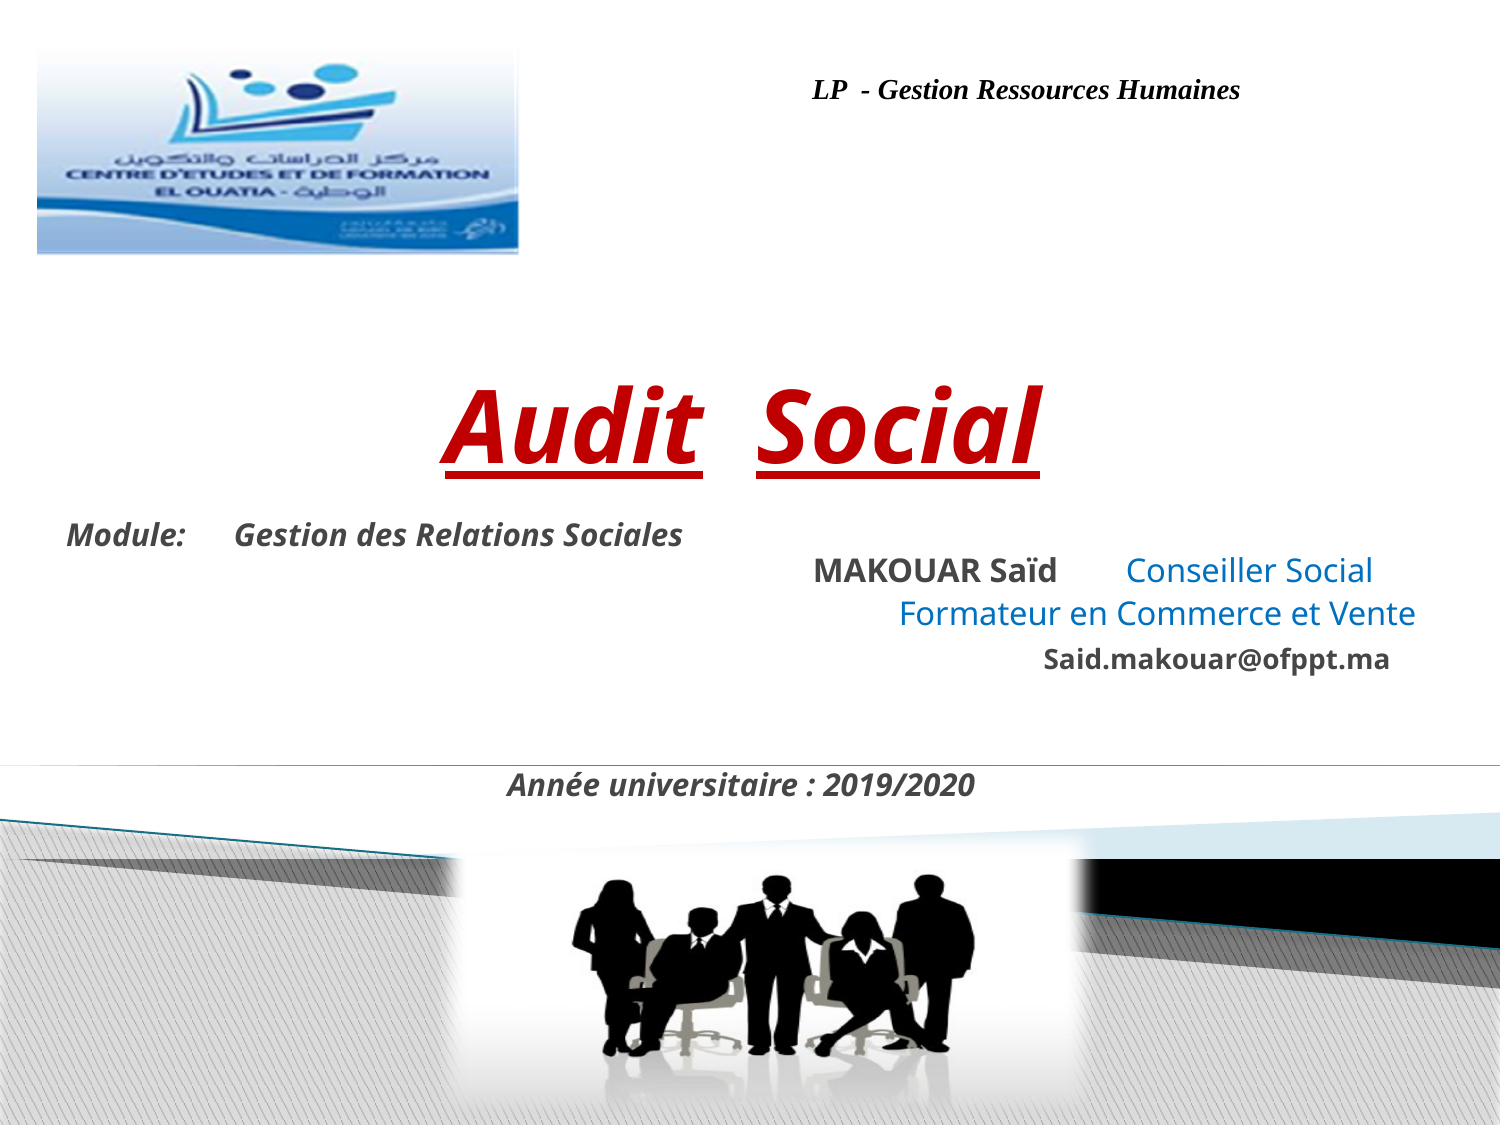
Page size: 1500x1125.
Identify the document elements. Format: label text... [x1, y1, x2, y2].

picture [5, 820, 1500, 1124]
text_box LP - Gestion Ressources Humaines [797, 46, 1436, 122]
subtitle Module: Gestion des Relations Sociales MAKOUAR Saïd Conseiller Social Formateur en Commerce et Vente Said.makouar@ofppt.ma Année universitaire : 2019/2020 [58, 515, 1430, 811]
picture [37, 46, 522, 256]
title Audit Social [105, 46, 1381, 492]
